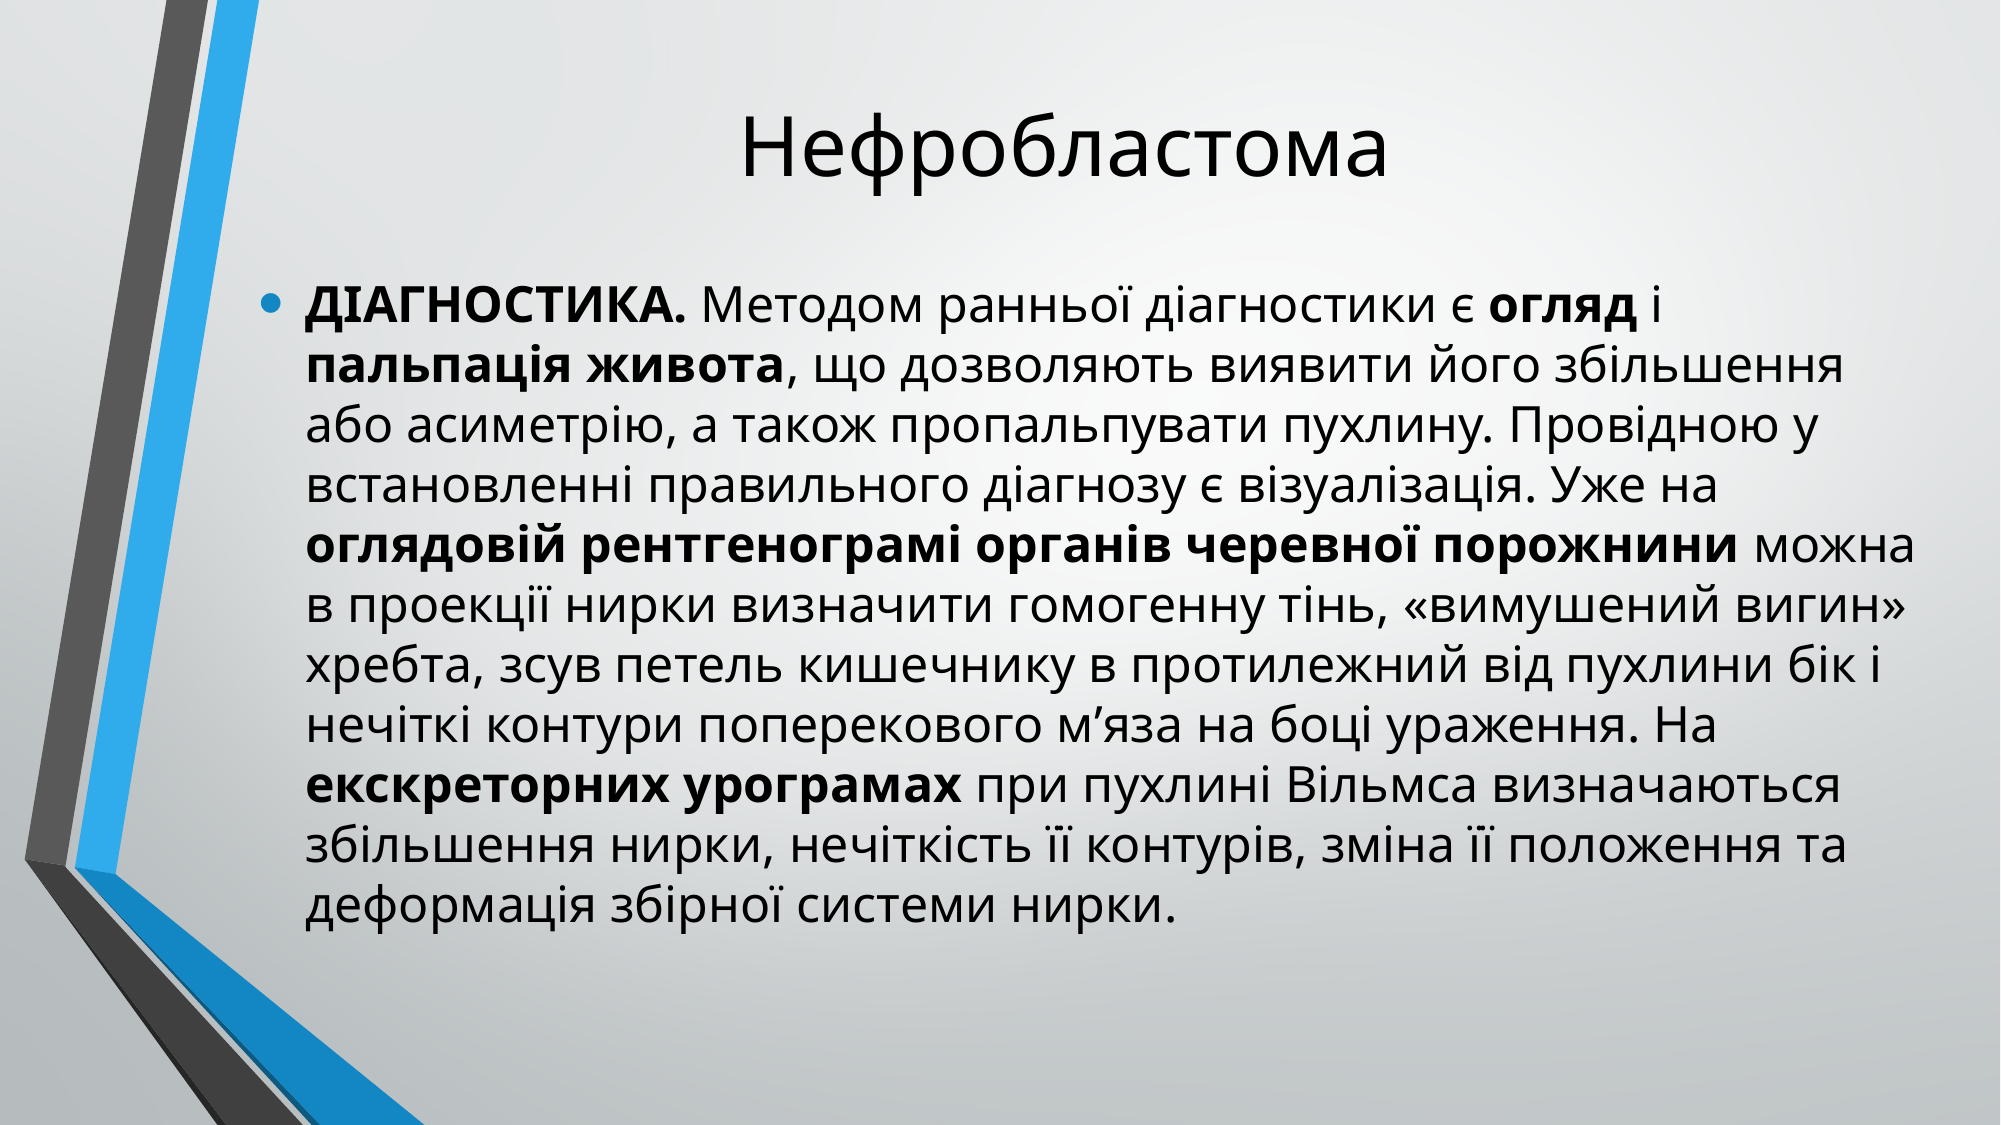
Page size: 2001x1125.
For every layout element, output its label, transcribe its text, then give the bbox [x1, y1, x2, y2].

title Нефробластома [243, 49, 1887, 213]
list ДІАГНОСТИКА. Методом ранньої діагностики є огляд і пальпація живота, що дозволяють виявити його збільшення або асиметрію, а також пропальпувати пухлину. Провідною у встановленні правильного діагнозу є візуалізація. Уже на оглядовій рентгенограмі органів черевної порожнини можна в проекції нирки визначити гомогенну тінь, «вимушений вигин» хребта, зсув петель кишечнику в протилежний від пухлини бік і нечіткі контури поперекового м’яза на боці ураження. На екскреторних урограмах при пухлині Вільмса визначаються збільшення нирки, нечіткість її контурів, зміна її положення та деформація збірної системи нирки. [243, 213, 1944, 1074]
